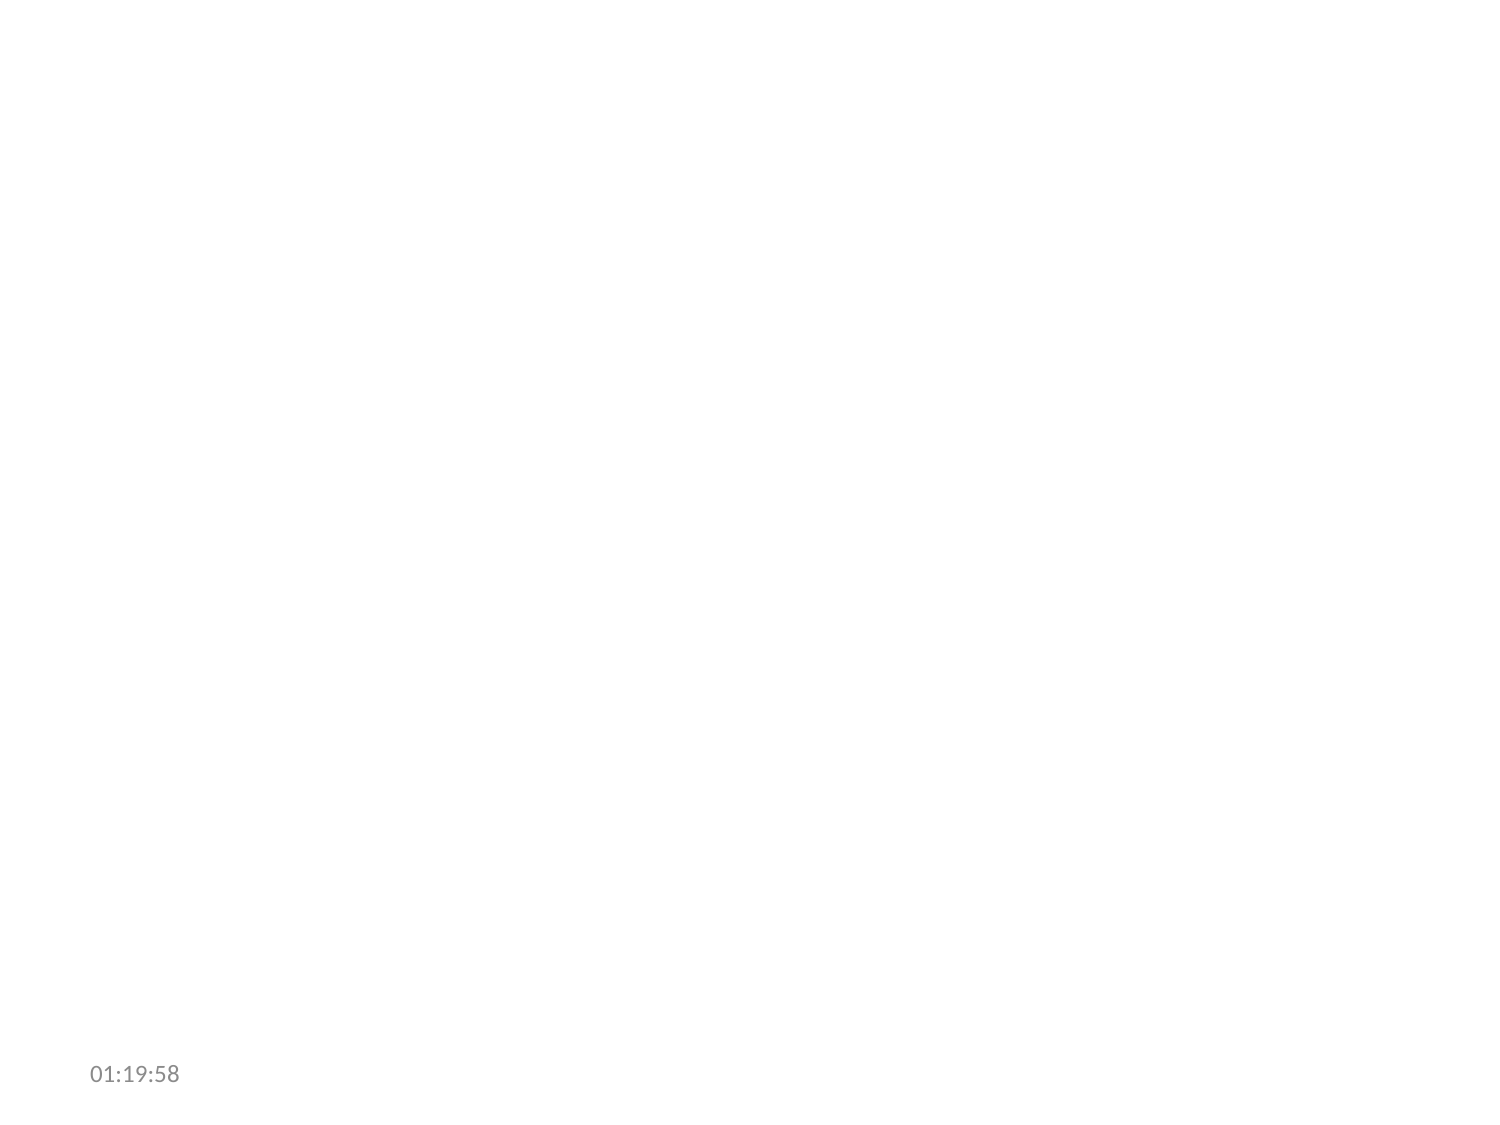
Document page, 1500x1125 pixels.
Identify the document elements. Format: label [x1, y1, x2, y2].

slide_number [75, 1042, 425, 1103]
